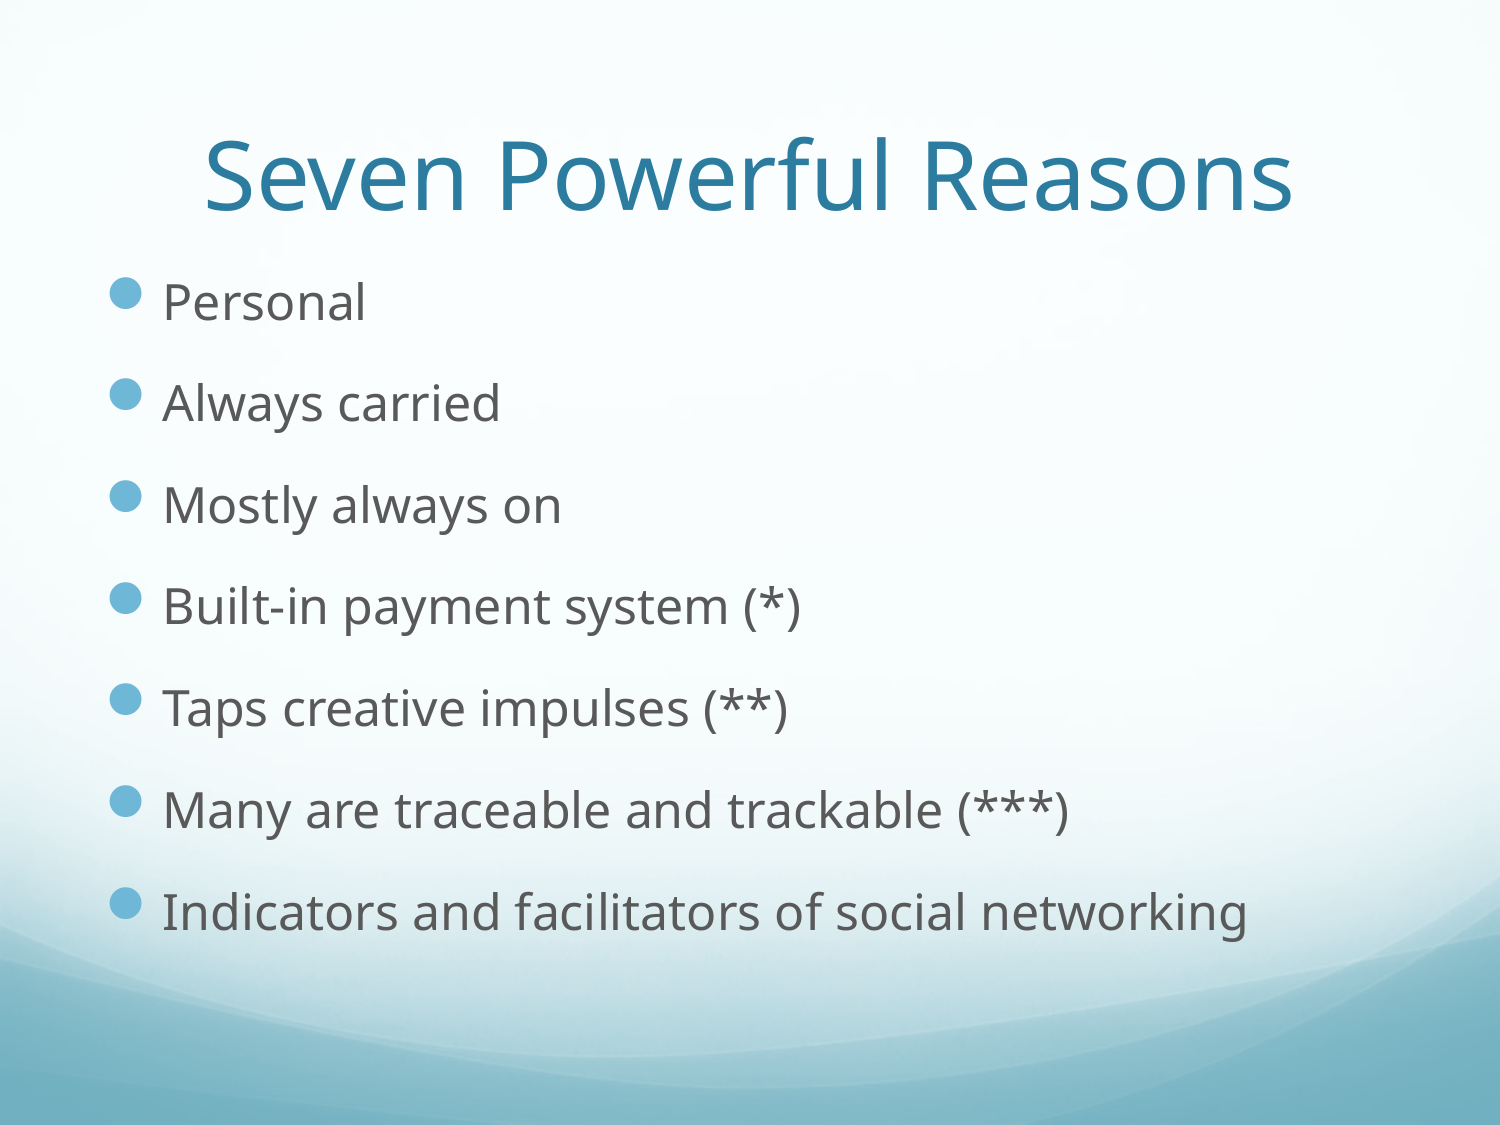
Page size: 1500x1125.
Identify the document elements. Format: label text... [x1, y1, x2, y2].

title Seven Powerful Reasons [90, 17, 1410, 237]
list Personal Always carried Mostly always on Built-in payment system (*) Taps creative impulses (**) Many are traceable and trackable (***) Indicators and facilitators of social networking [90, 262, 1410, 975]
